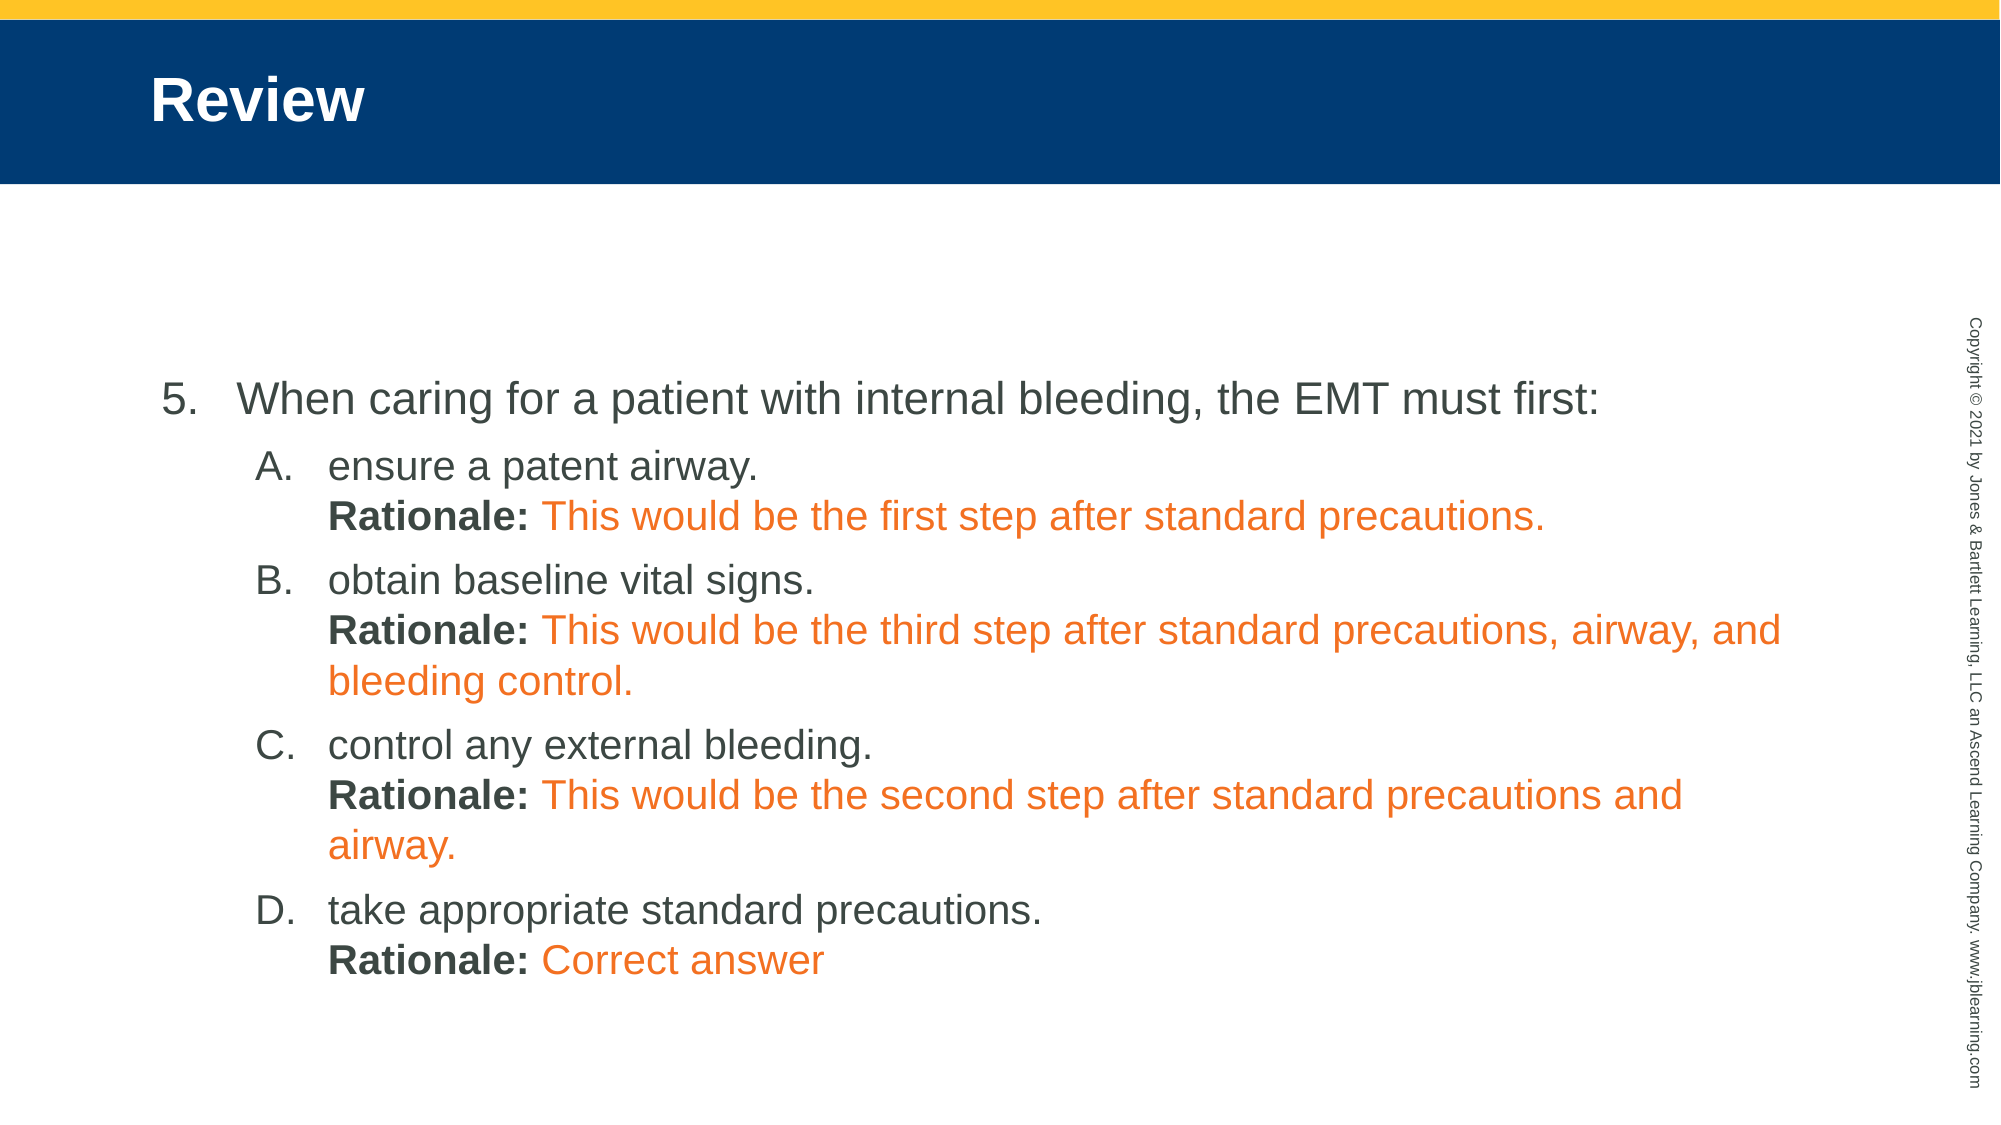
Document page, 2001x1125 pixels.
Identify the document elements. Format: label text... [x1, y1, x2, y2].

list When caring for a patient with internal bleeding, the EMT must first: ensure a patent airway. Rationale: This would be the first step after standard precautions. obtain baseline vital signs. Rationale: This would be the third step after standard precautions, airway, and bleeding control. control any external bleeding. Rationale: This would be the second step after standard precautions and airway. take appropriate standard precautions. Rationale: Correct answer [146, 361, 1859, 1016]
title Review [0, 19, 2000, 185]
